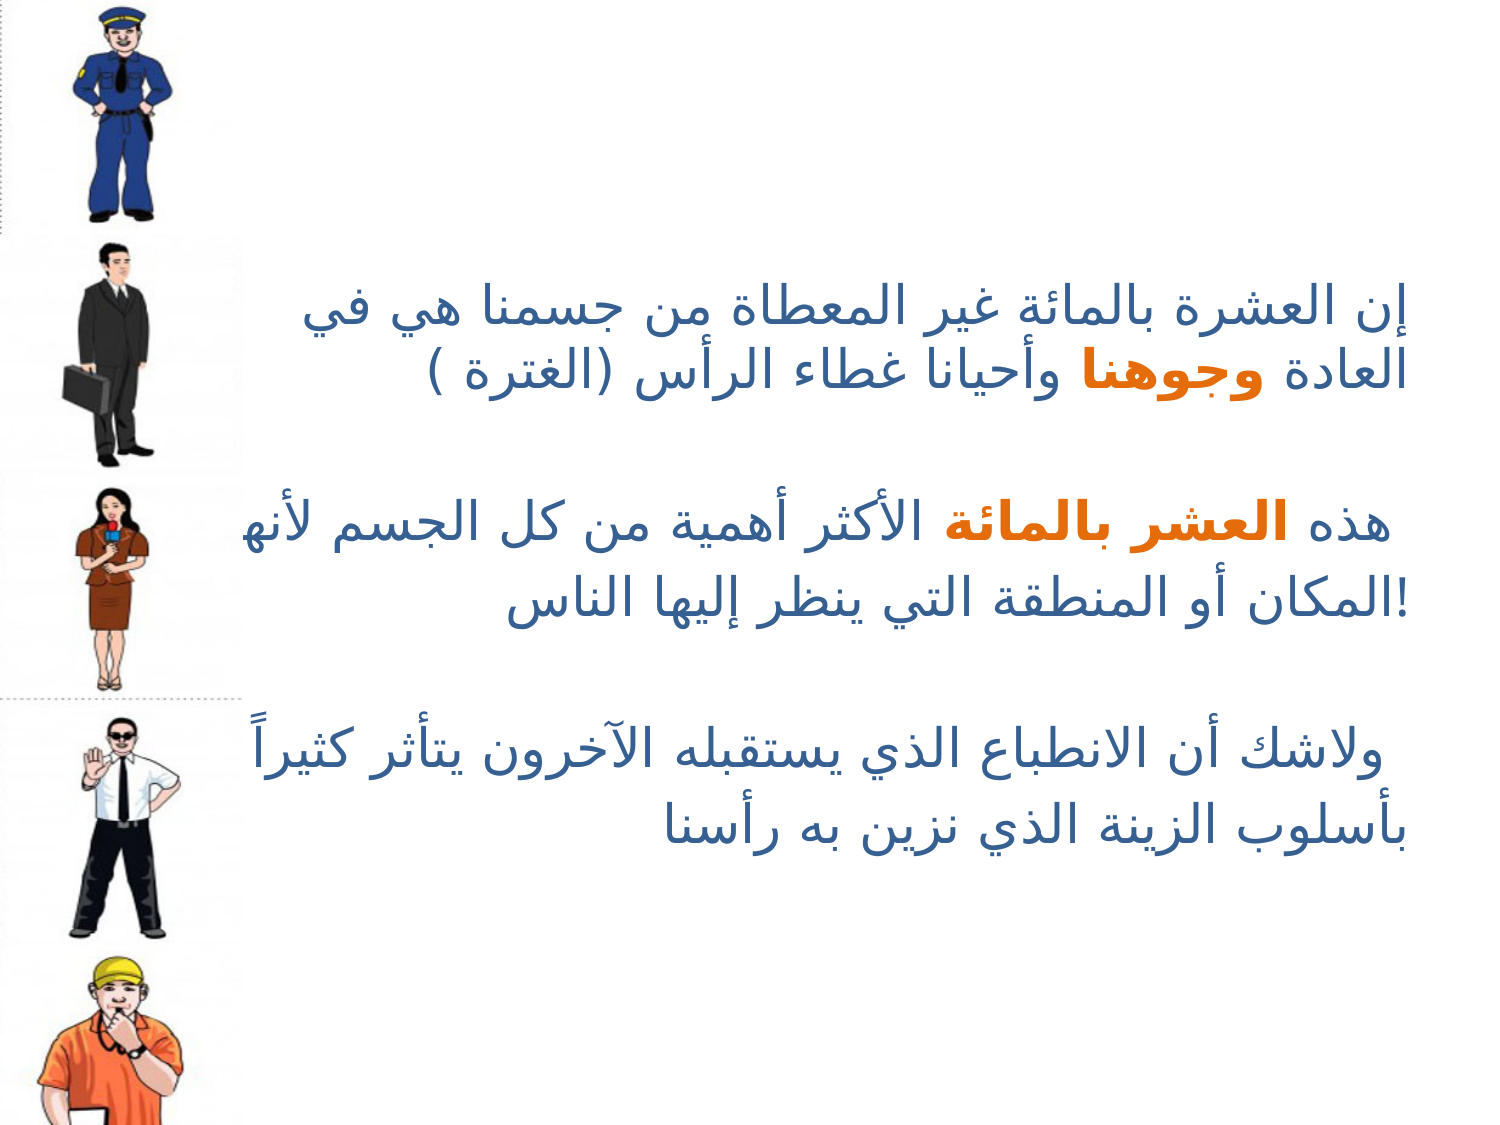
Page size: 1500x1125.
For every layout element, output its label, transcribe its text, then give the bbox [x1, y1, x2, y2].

list إن العشرة بالمائة غير المعطاة من جسمنا هي في العادة وجوهنا وأحيانا غطاء الرأس (الغترة ) هذه العشر بالمائة الأكثر أهمية من كل الجسم لأنها المكان أو المنطقة التي ينظر إليها الناس! ولاشك أن الانطباع الذي يستقبله الآخرون يتأثر كثيراً بأسلوب الزينة الذي نزين به رأسنا [246, 262, 1425, 1005]
picture [0, 0, 243, 1125]
